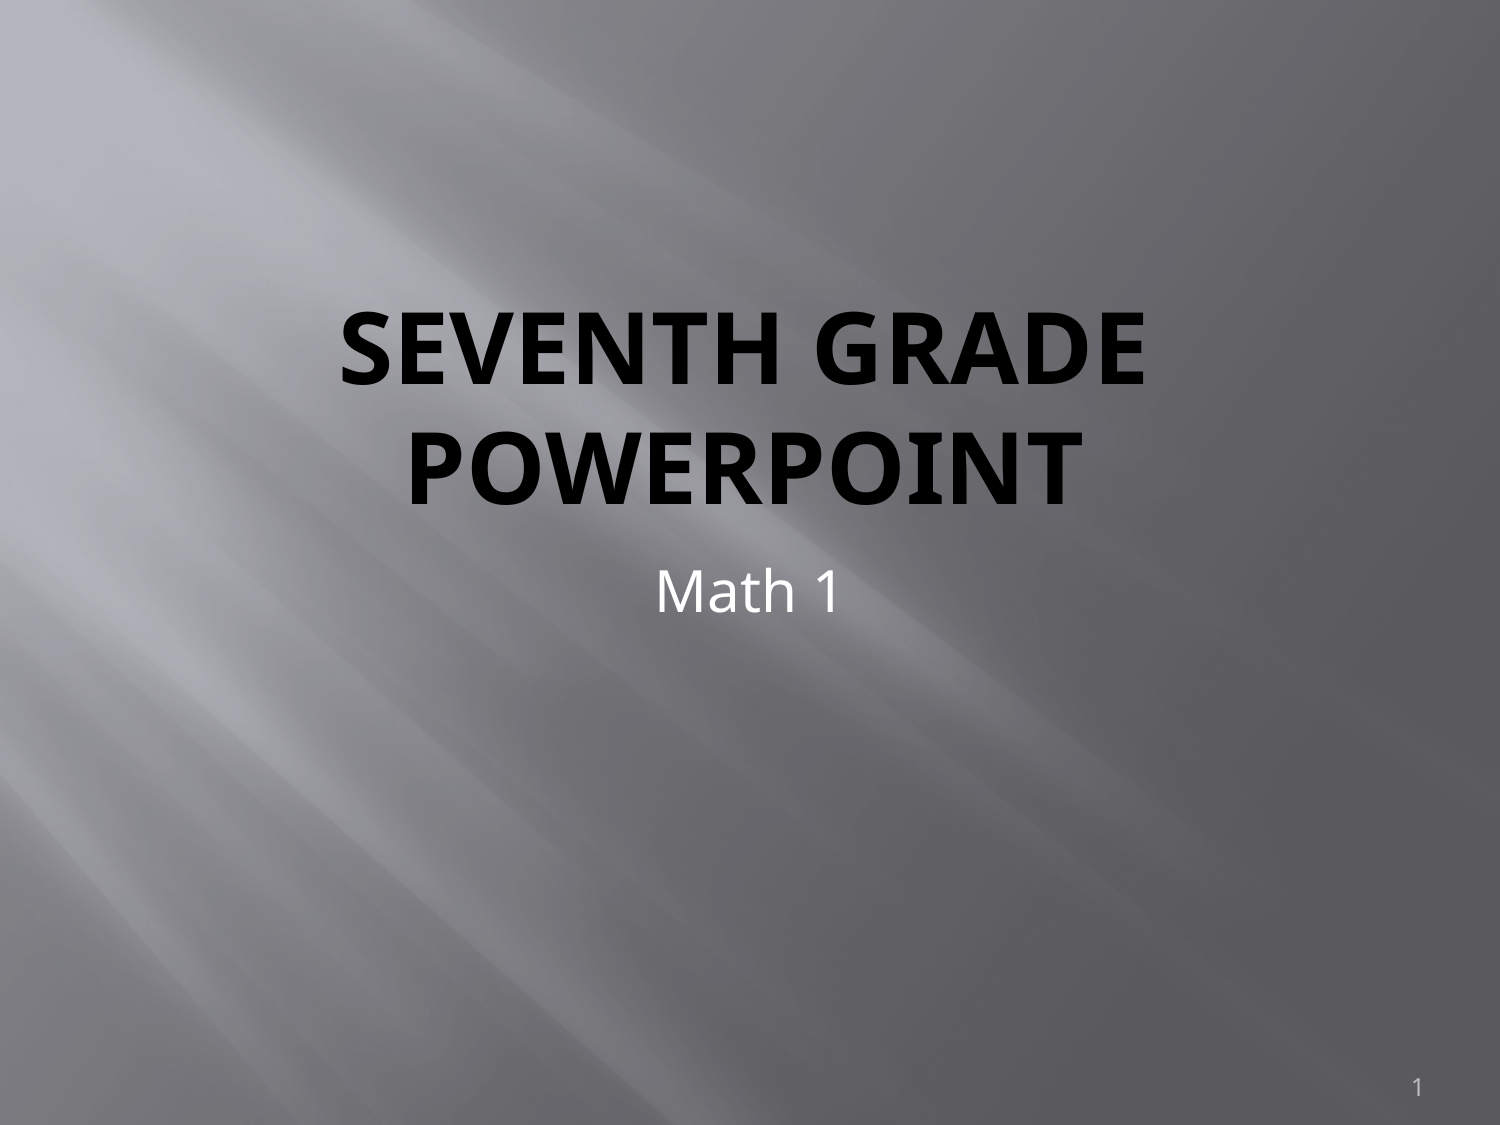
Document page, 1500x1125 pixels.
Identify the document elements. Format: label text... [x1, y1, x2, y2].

slide_number 1 [1299, 1052, 1425, 1113]
subtitle Math 1 [225, 546, 1275, 834]
title Seventh Grade PowerPoint [69, 224, 1420, 525]
